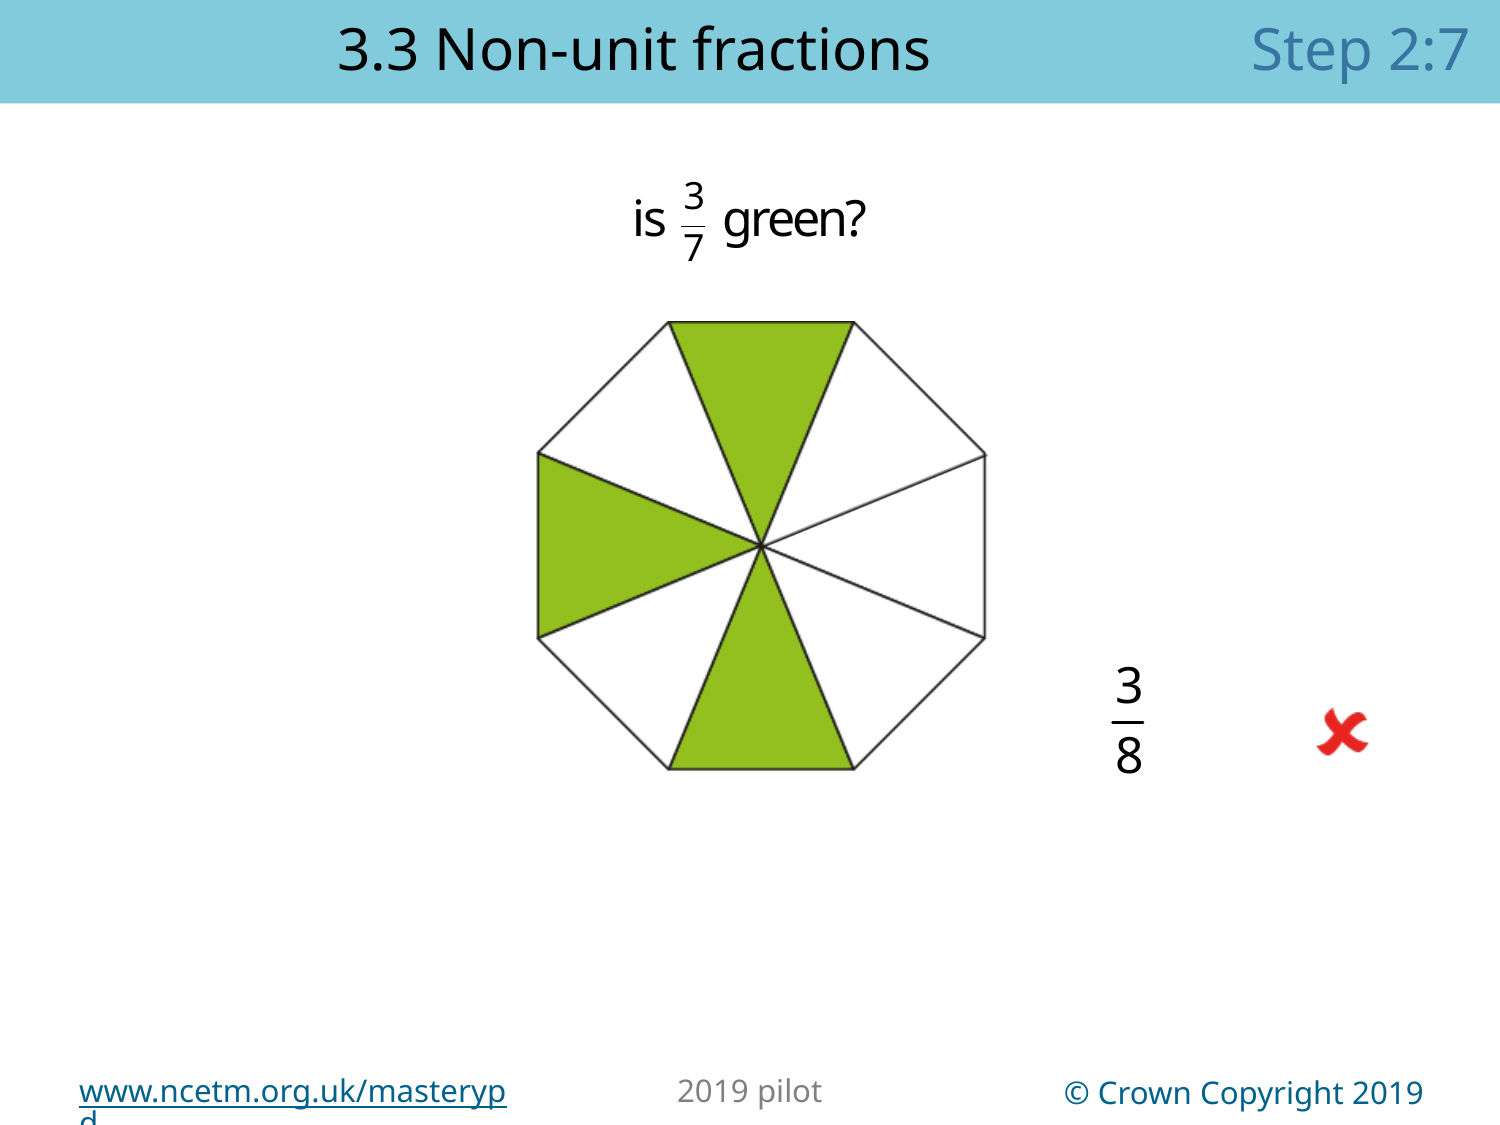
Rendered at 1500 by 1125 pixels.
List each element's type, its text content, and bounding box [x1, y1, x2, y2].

list 3.3 Non-unit fractions Step 2:7 [0, 0, 1500, 104]
picture [101, 321, 1399, 803]
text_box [631, 175, 869, 268]
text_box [1108, 659, 1148, 781]
